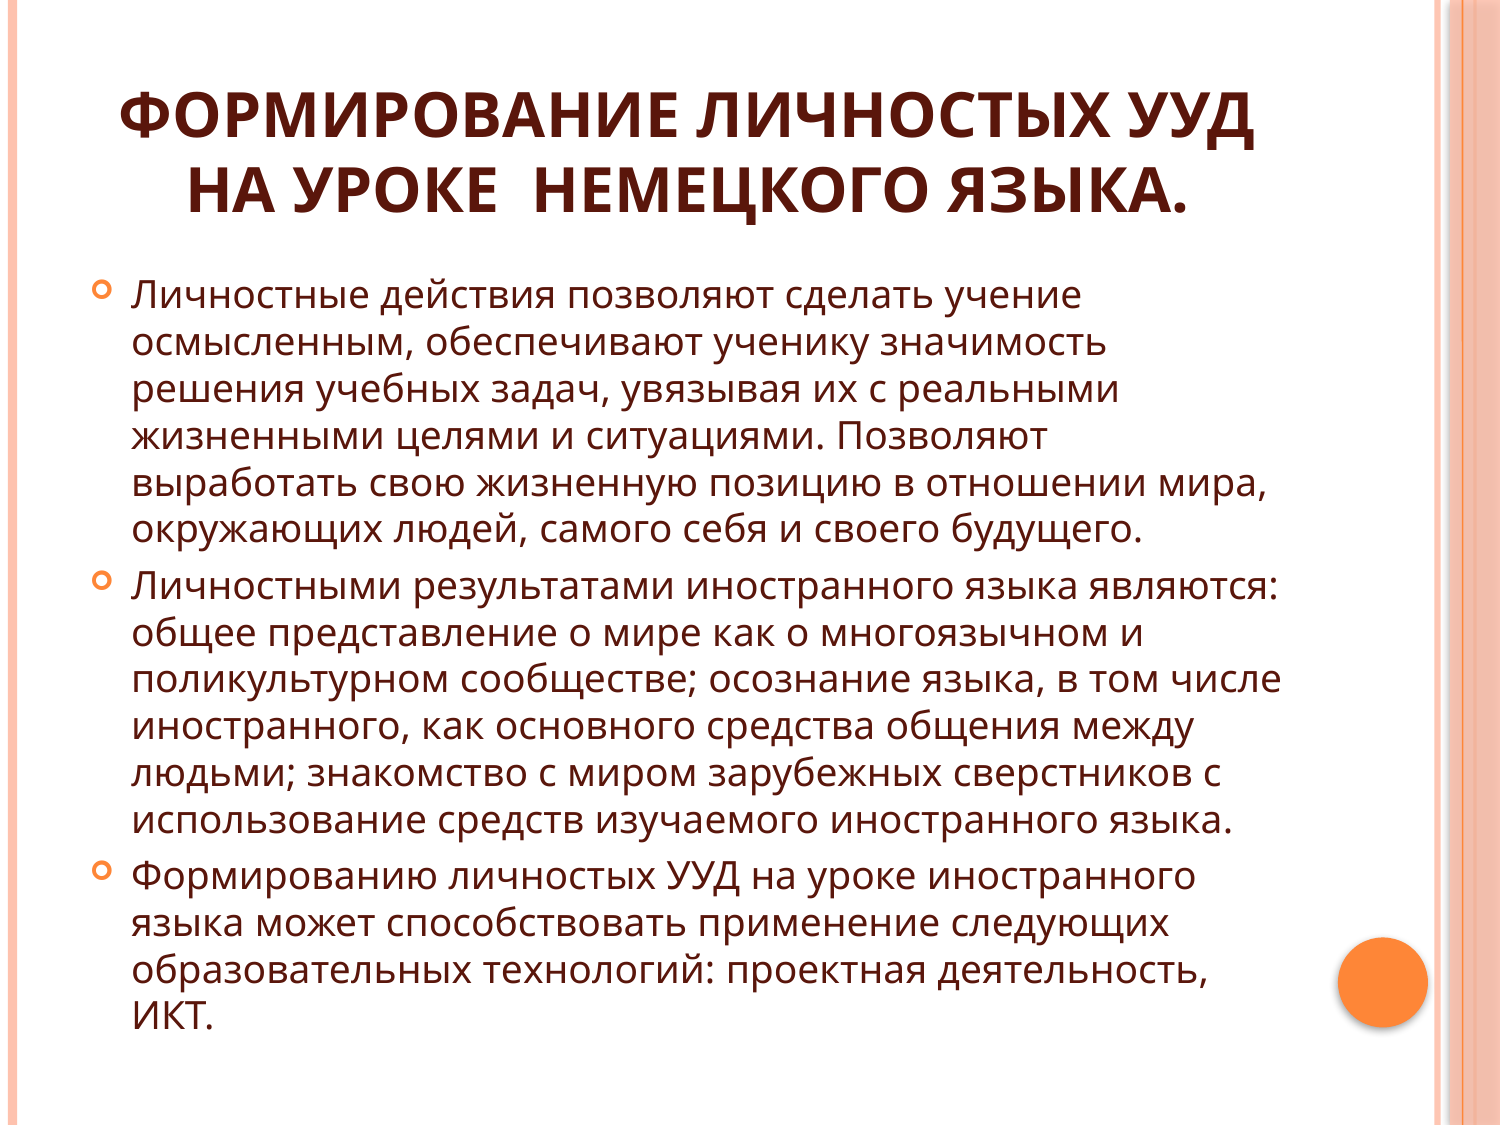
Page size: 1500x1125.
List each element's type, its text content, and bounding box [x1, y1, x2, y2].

list Личностные действия позволяют сделать учение осмысленным, обеспечивают ученику значимость решения учебных задач, увязывая их с реальными жизненными целями и ситуациями. Позволяют выработать свою жизненную позицию в отношении мира, окружающих людей, самого себя и своего будущего. Личностными результатами иностранного языка являются: общее представление о мире как о многоязычном и поликультурном сообществе; осознание языка, в том числе иностранного, как основного средства общения между людьми; знакомство с миром зарубежных сверстников с использование средств изучаемого иностранного языка. Формированию личностых УУД на уроке иностранного языка может способствовать применение следующих образовательных технологий: проектная деятельность, ИКТ. [75, 262, 1300, 1062]
title Формирование личностых УУД на уроке немецкого языка. [75, 45, 1300, 233]
